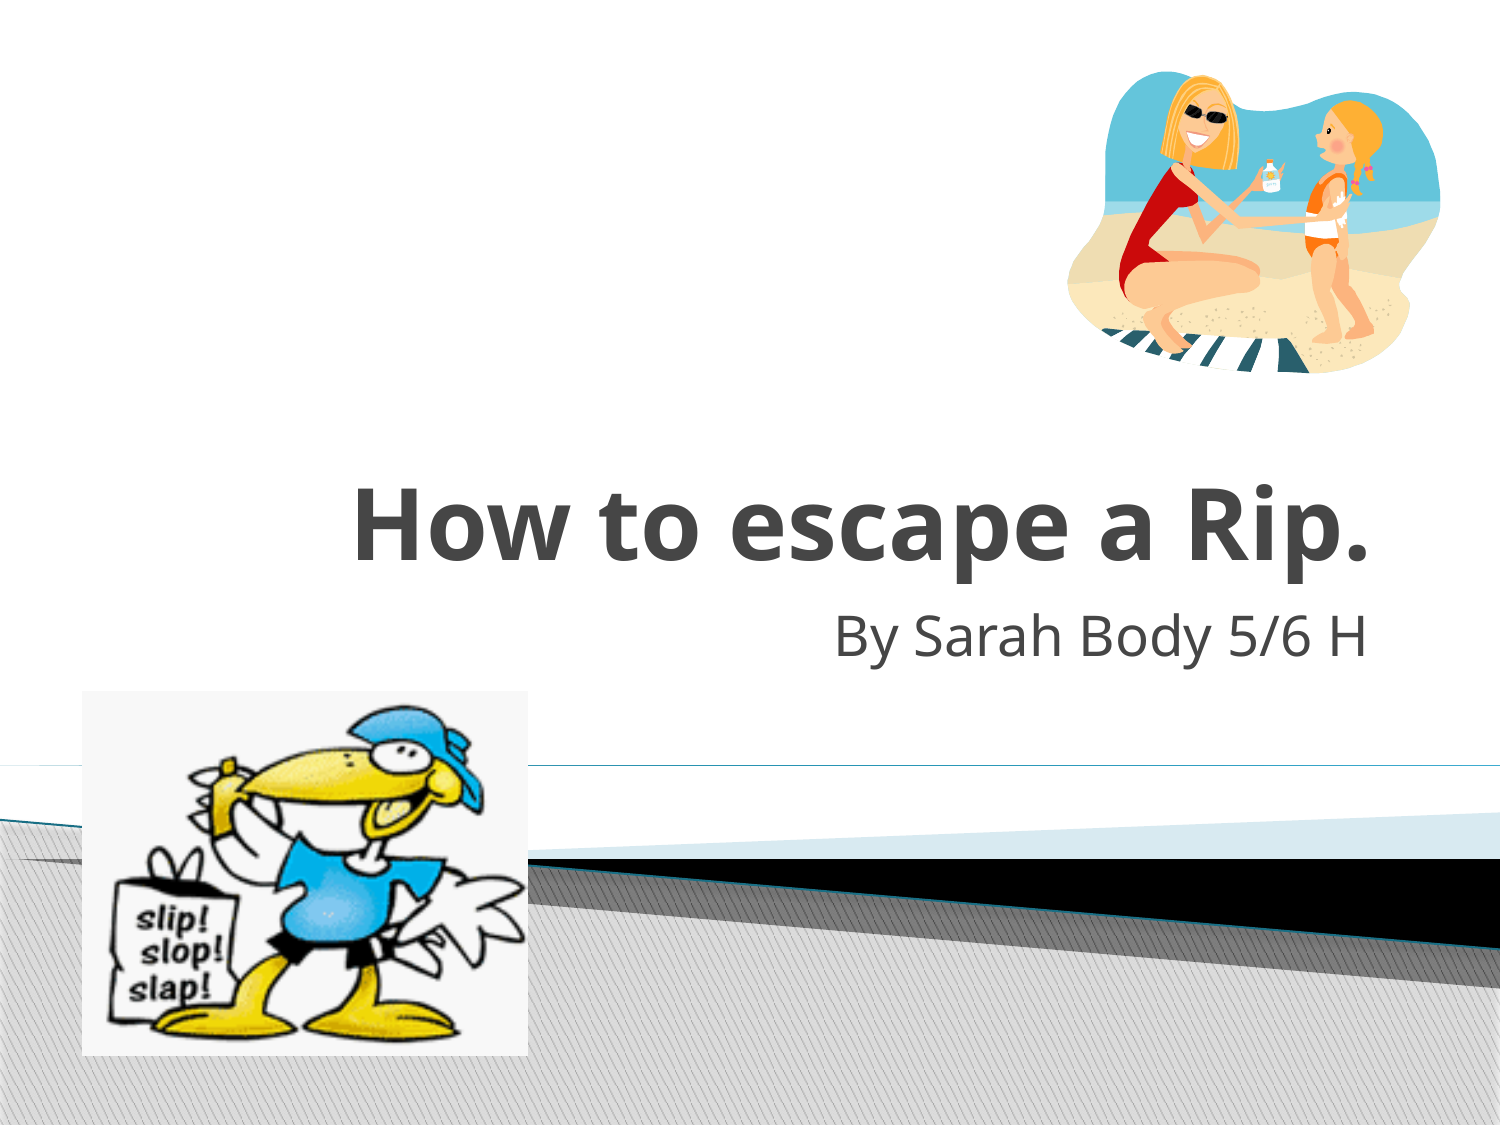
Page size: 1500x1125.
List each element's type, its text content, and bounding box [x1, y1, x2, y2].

title How to escape a Rip. [112, 287, 1388, 588]
subtitle By Sarah Body 5/6 H [112, 592, 1388, 790]
picture [1066, 70, 1442, 375]
picture [0, 691, 1500, 1056]
